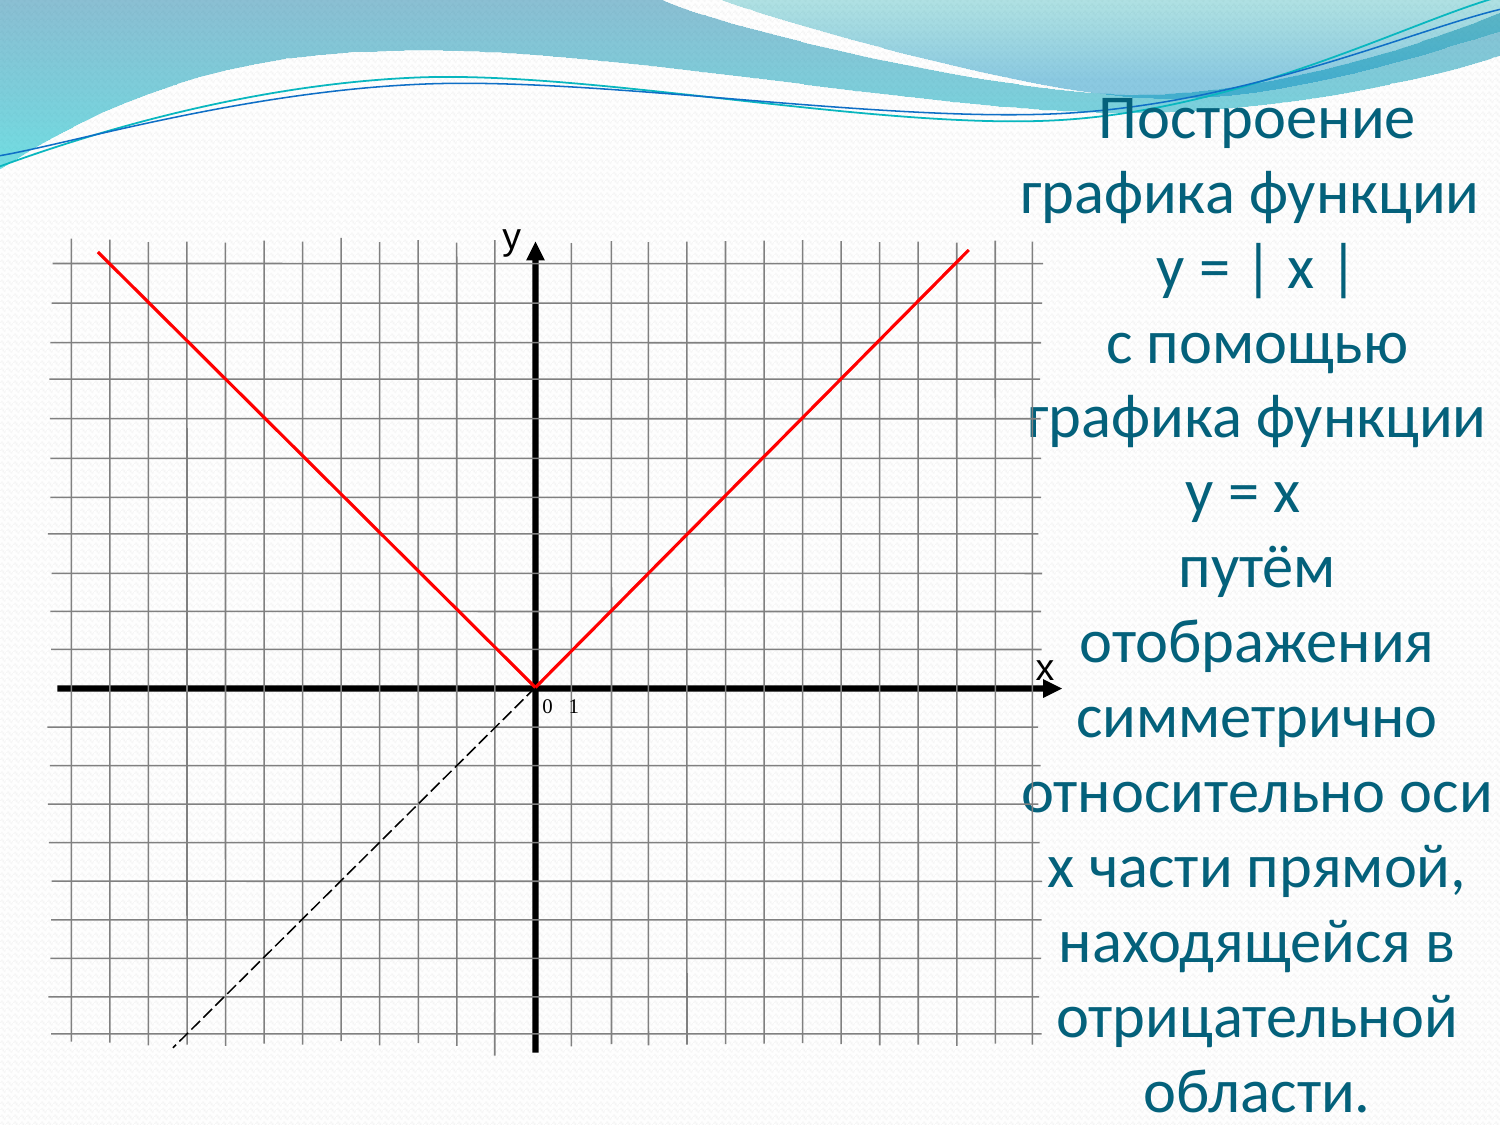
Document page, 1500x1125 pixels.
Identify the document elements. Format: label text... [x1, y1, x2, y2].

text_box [47, 204, 1071, 1056]
title Построение графика функции y = | x | с помощью графика функции y = x путём отображения симметрично относительно оси х части прямой, находящейся в отрицательной области. [1018, 0, 1497, 1125]
text_box -3 [1018, 206, 1077, 1070]
